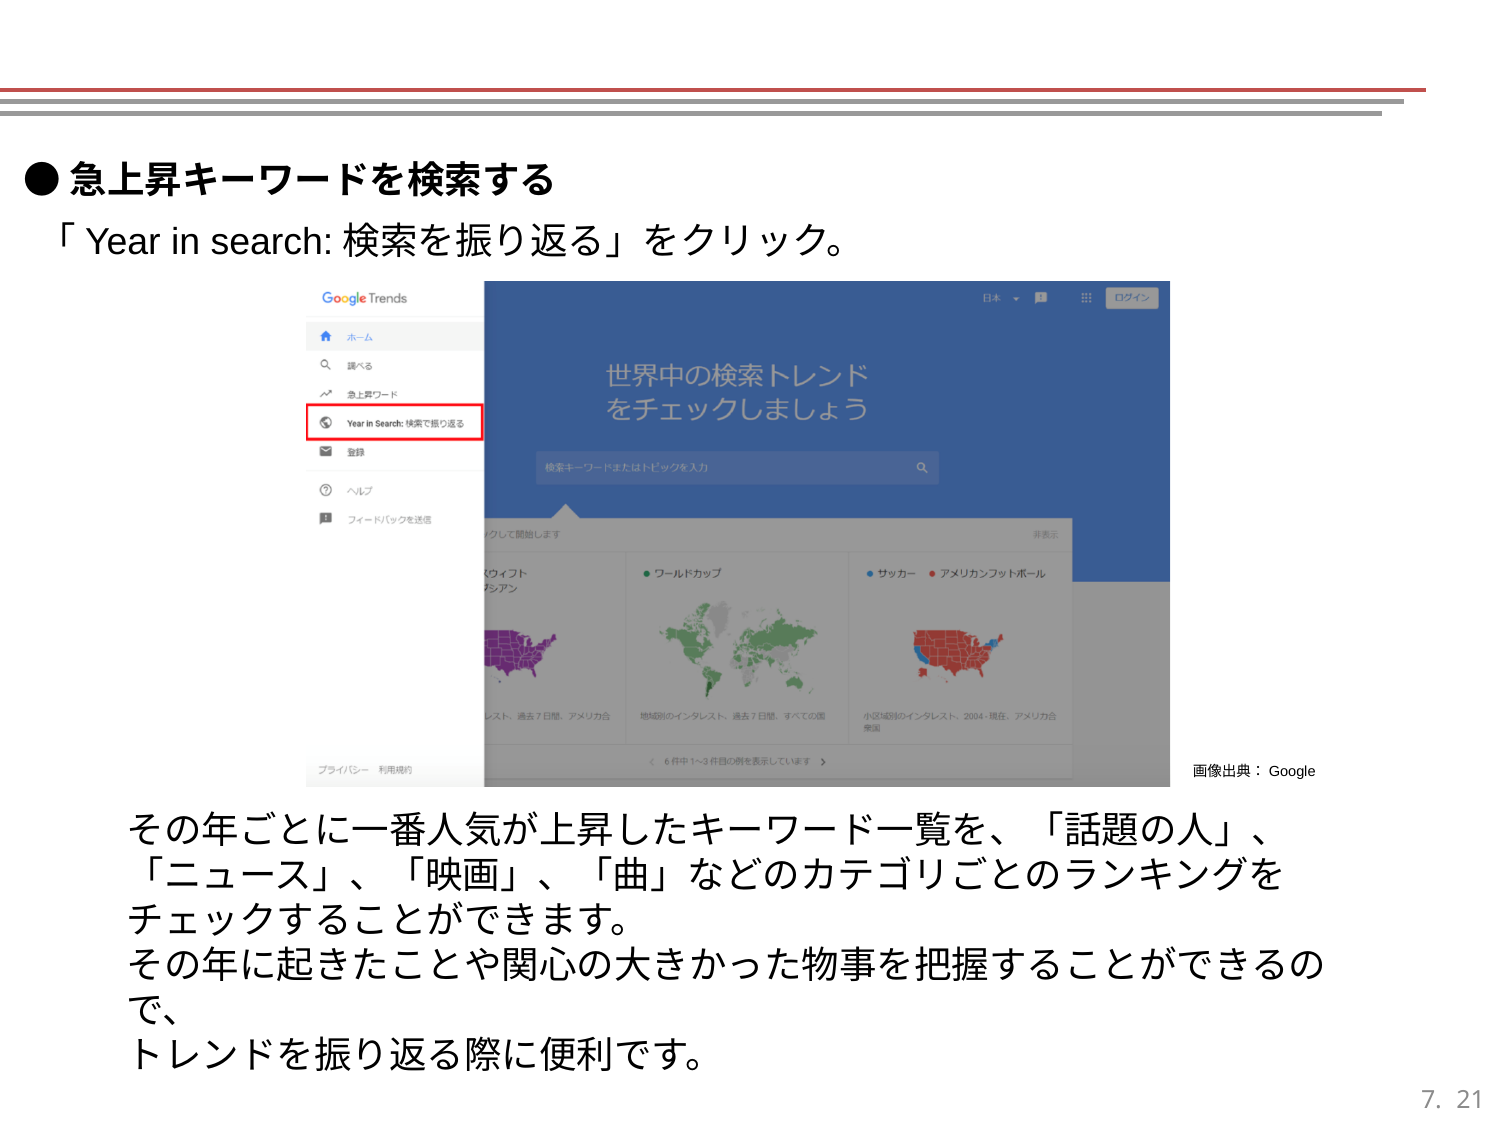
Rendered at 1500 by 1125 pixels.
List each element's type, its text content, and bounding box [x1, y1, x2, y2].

text_box 「Year in search:検索を振り返る」をクリック。 [23, 209, 880, 270]
picture [305, 281, 1171, 788]
text_box その年ごとに一番人気が上昇したキーワード一覧を、「話題の人」、「ニュース」、「映画」、「曲」などのカテゴリごとのランキングをチェックすることができます。 その年に起きたことや関心の大きかった物事を把握することができるので、 トレンドを振り返る際に便利です。 [112, 798, 1365, 1084]
text_box 画像出典：Google [1175, 754, 1331, 787]
slide_number 20 [1381, 1065, 1500, 1125]
text_box ●急上昇キーワードを検索する [6, 148, 574, 209]
